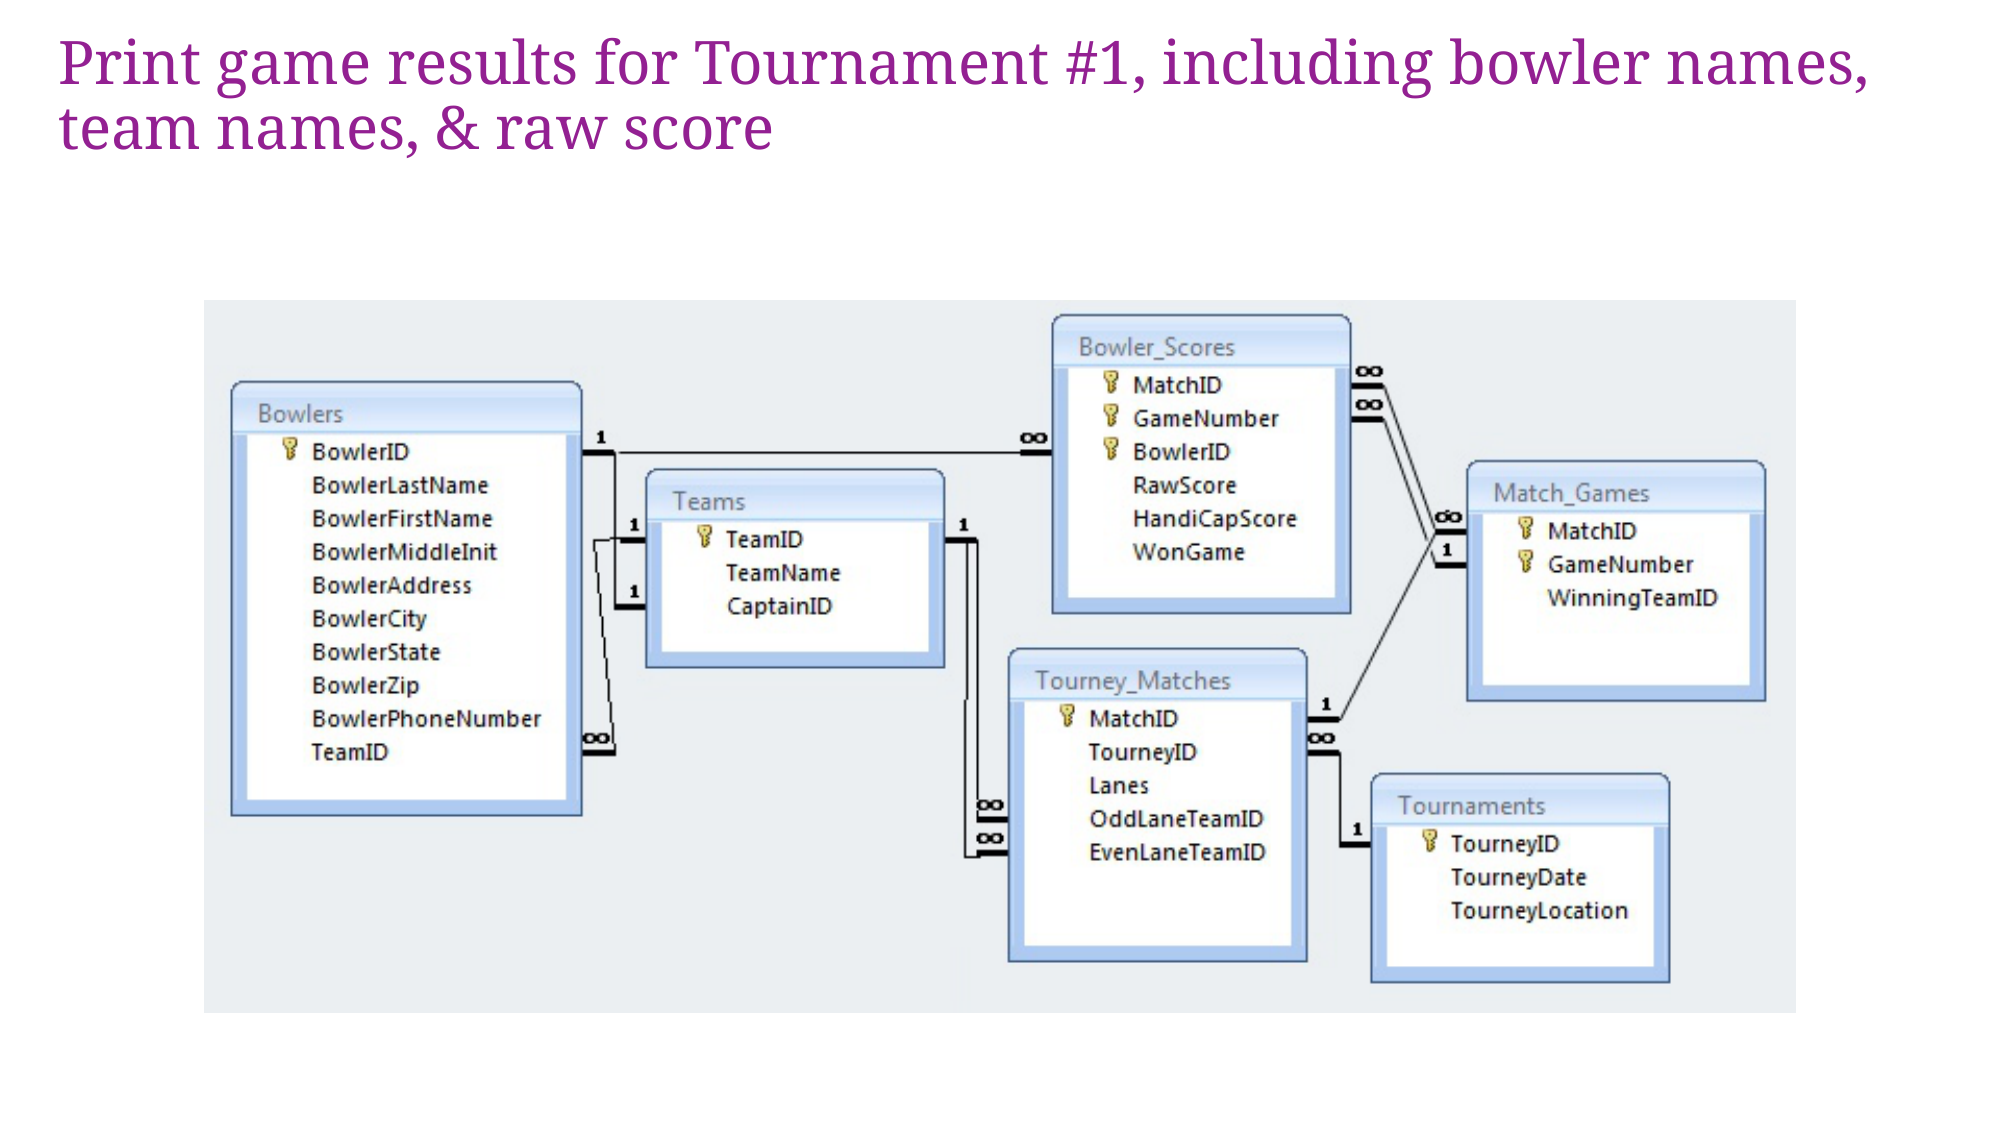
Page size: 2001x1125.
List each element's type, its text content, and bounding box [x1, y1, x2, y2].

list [204, 300, 1796, 1013]
title Print game results for Tournament #1, including bowler names, team names, & raw score [43, 25, 1953, 171]
